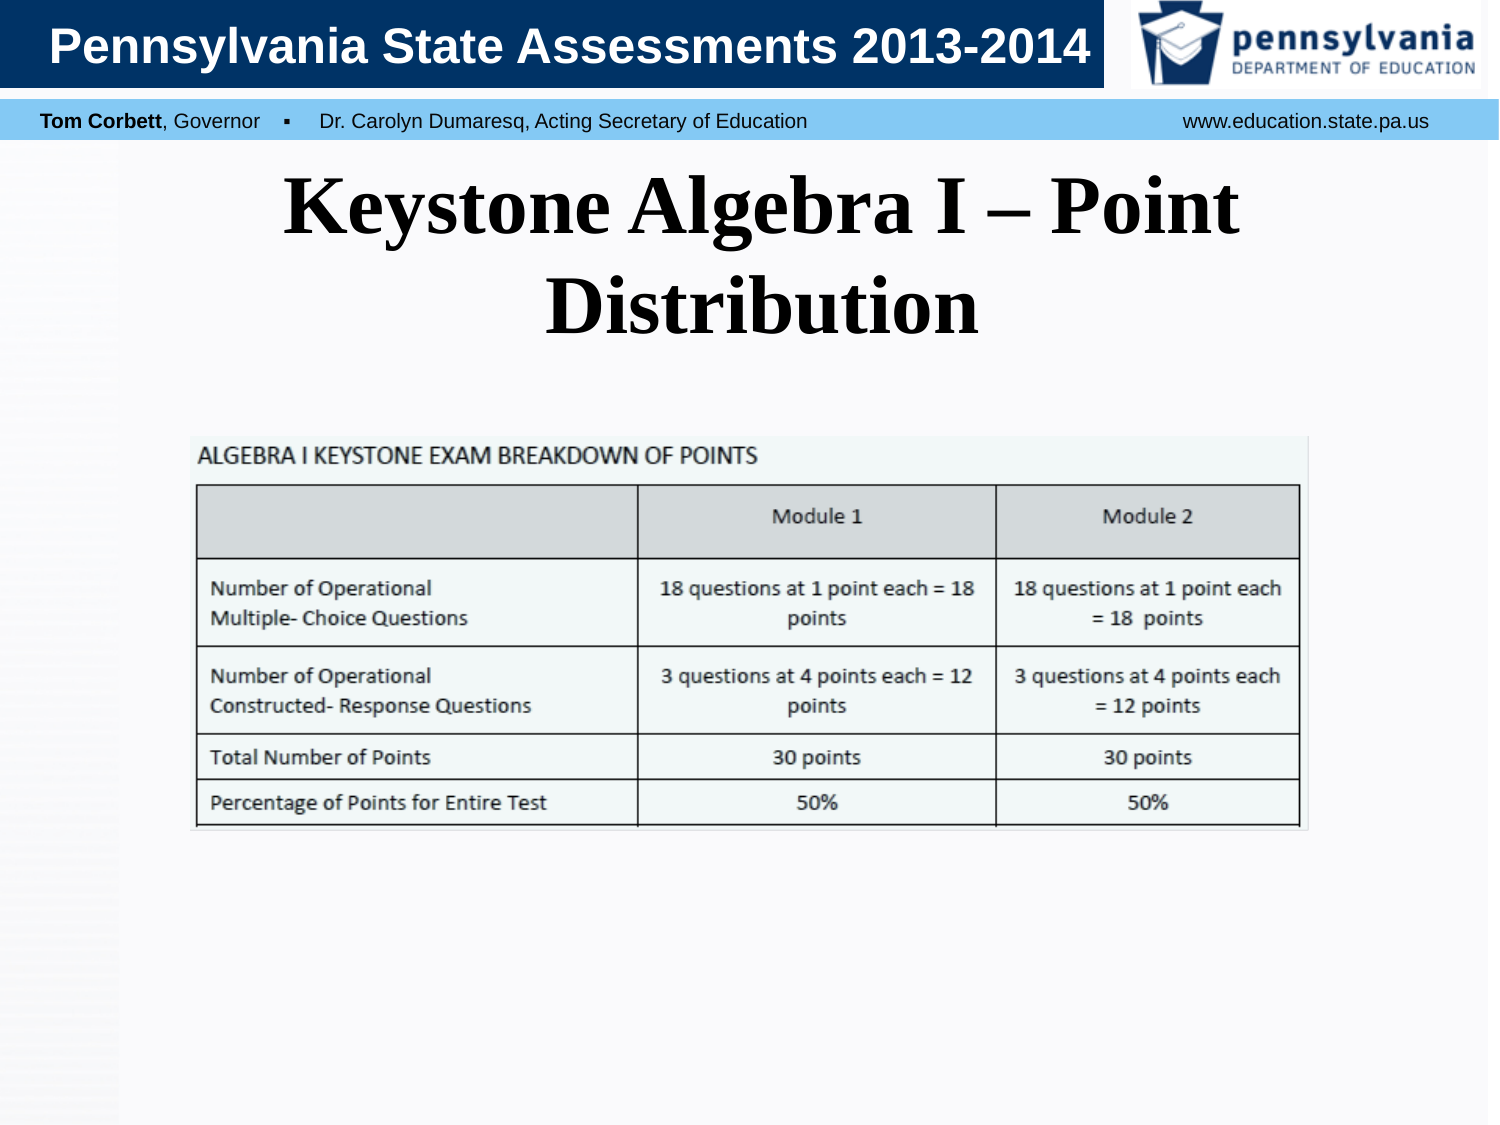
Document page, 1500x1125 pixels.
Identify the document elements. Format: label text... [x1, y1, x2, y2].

picture [0, 140, 1488, 1125]
picture [0, 0, 1488, 99]
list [190, 435, 1310, 832]
title Keystone Algebra I – Point Distribution [124, 162, 1401, 340]
